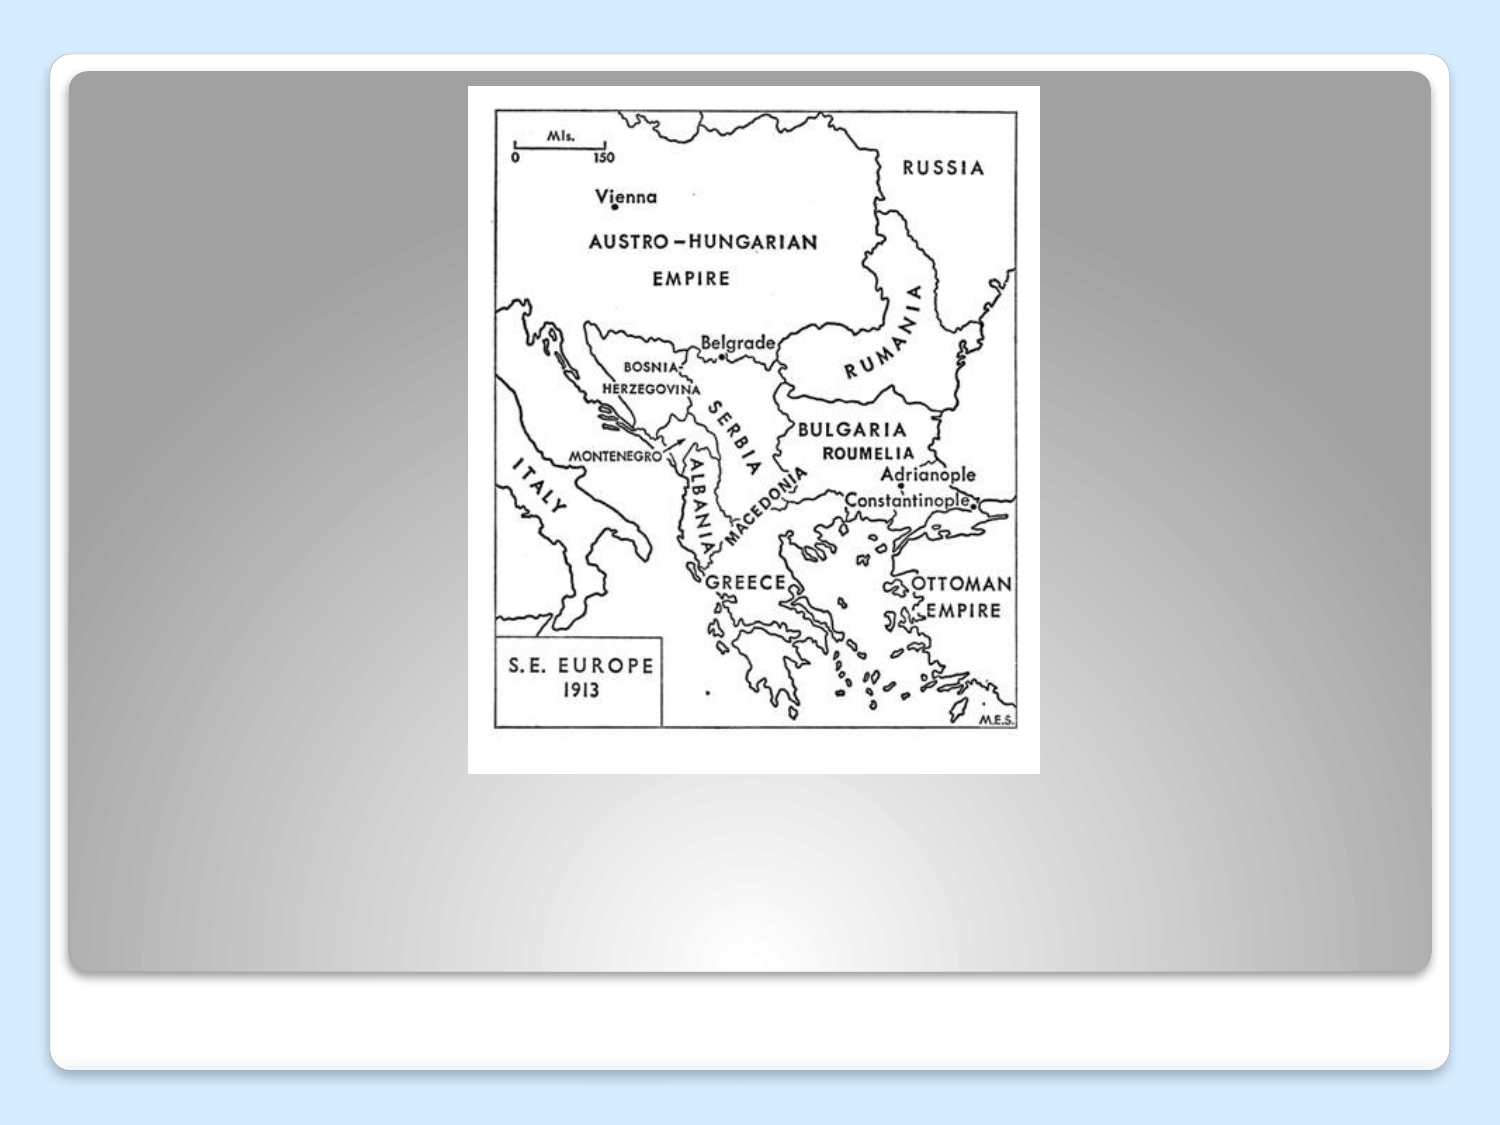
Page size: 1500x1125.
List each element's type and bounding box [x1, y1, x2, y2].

list [468, 86, 1040, 775]
